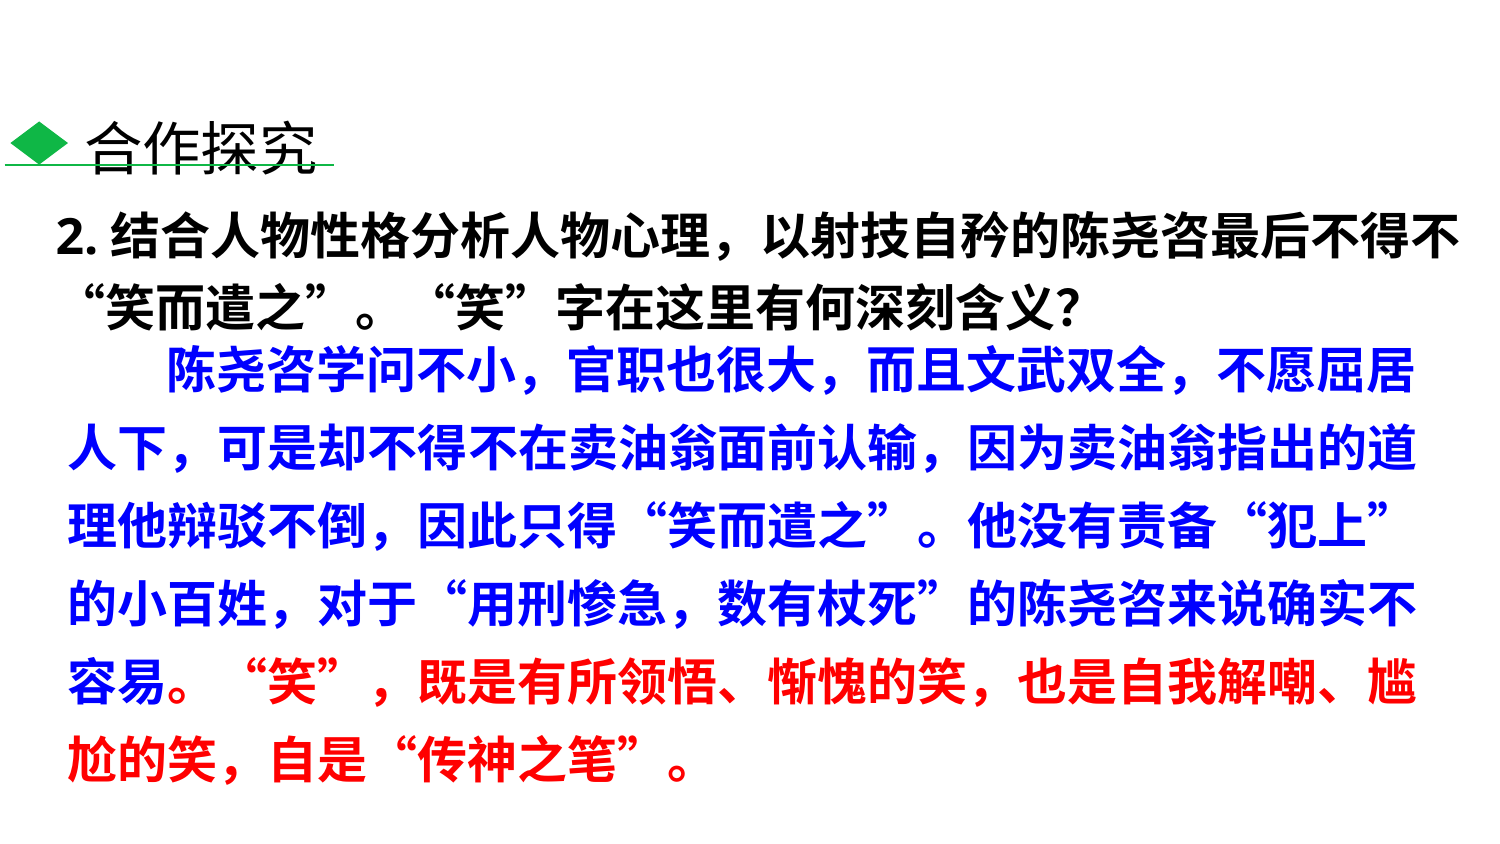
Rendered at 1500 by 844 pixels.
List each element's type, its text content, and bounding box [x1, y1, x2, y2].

text_box 陈尧咨学问不小，官职也很大，而且文武双全，不愿屈居人下，可是却不得不在卖油翁面前认输，因为卖油翁指出的道理他辩驳不倒，因此只得“笑而遣之”。他没有责备“犯上”的小百姓，对于“用刑惨急，数有杖死”的陈尧咨来说确实不容易。“笑”，既是有所领悟、惭愧的笑，也是自我解嘲、尴尬的笑，自是“传神之笔”。 [53, 313, 1447, 796]
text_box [4, 104, 334, 191]
text_box 2.结合人物性格分析人物心理，以射技自矜的陈尧咨最后不得不“笑而遣之”。“笑”字在这里有何深刻含义？ [40, 184, 1483, 344]
